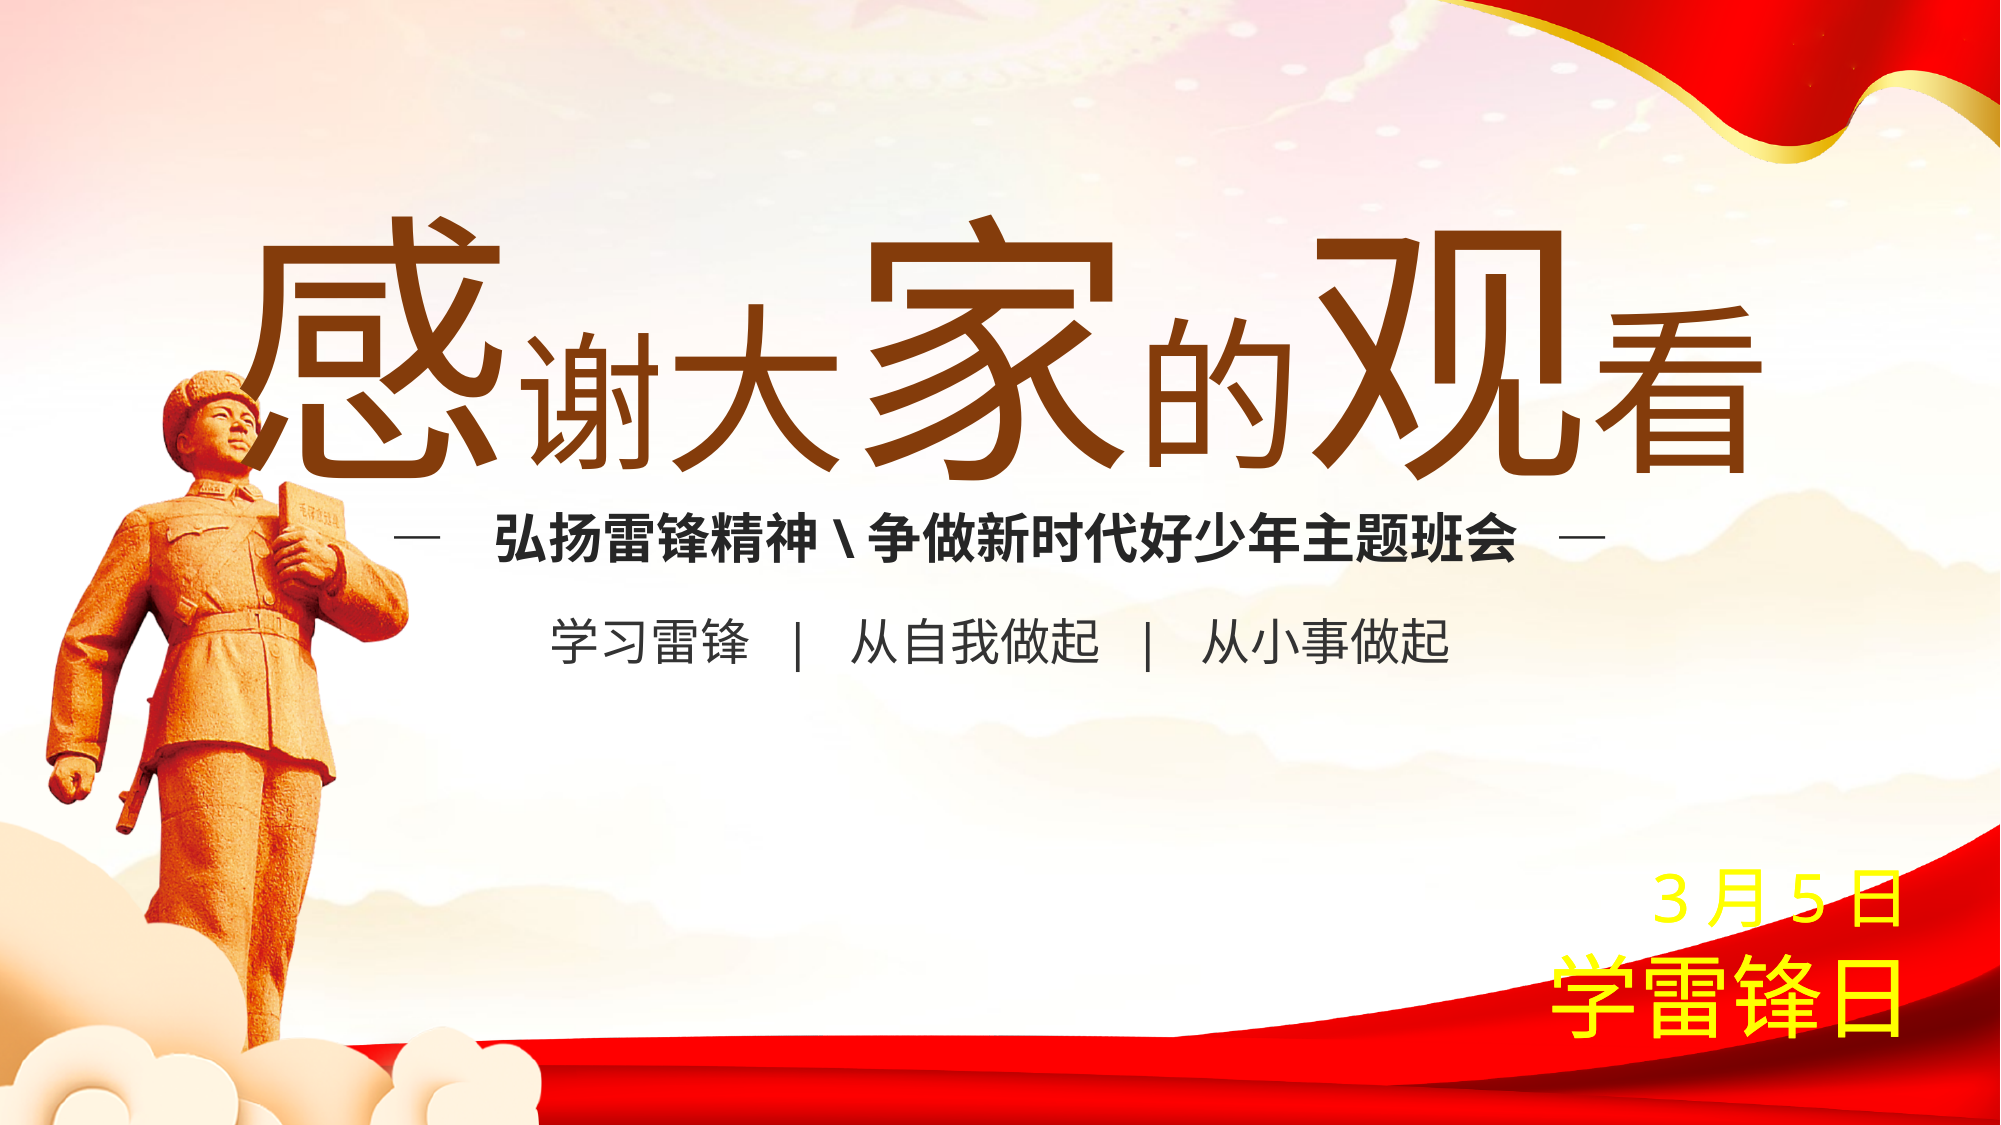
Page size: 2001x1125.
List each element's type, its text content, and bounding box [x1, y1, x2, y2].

picture [0, 0, 2001, 1125]
text_box — 弘扬雷锋精神\争做新时代好少年主题班会 — [521, 524, 1720, 577]
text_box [1533, 848, 1975, 1059]
text_box 感谢大家的观看 [189, 163, 1811, 524]
text_box 学习雷锋 | 从自我做起 | 从小事做起 [521, 602, 1500, 678]
